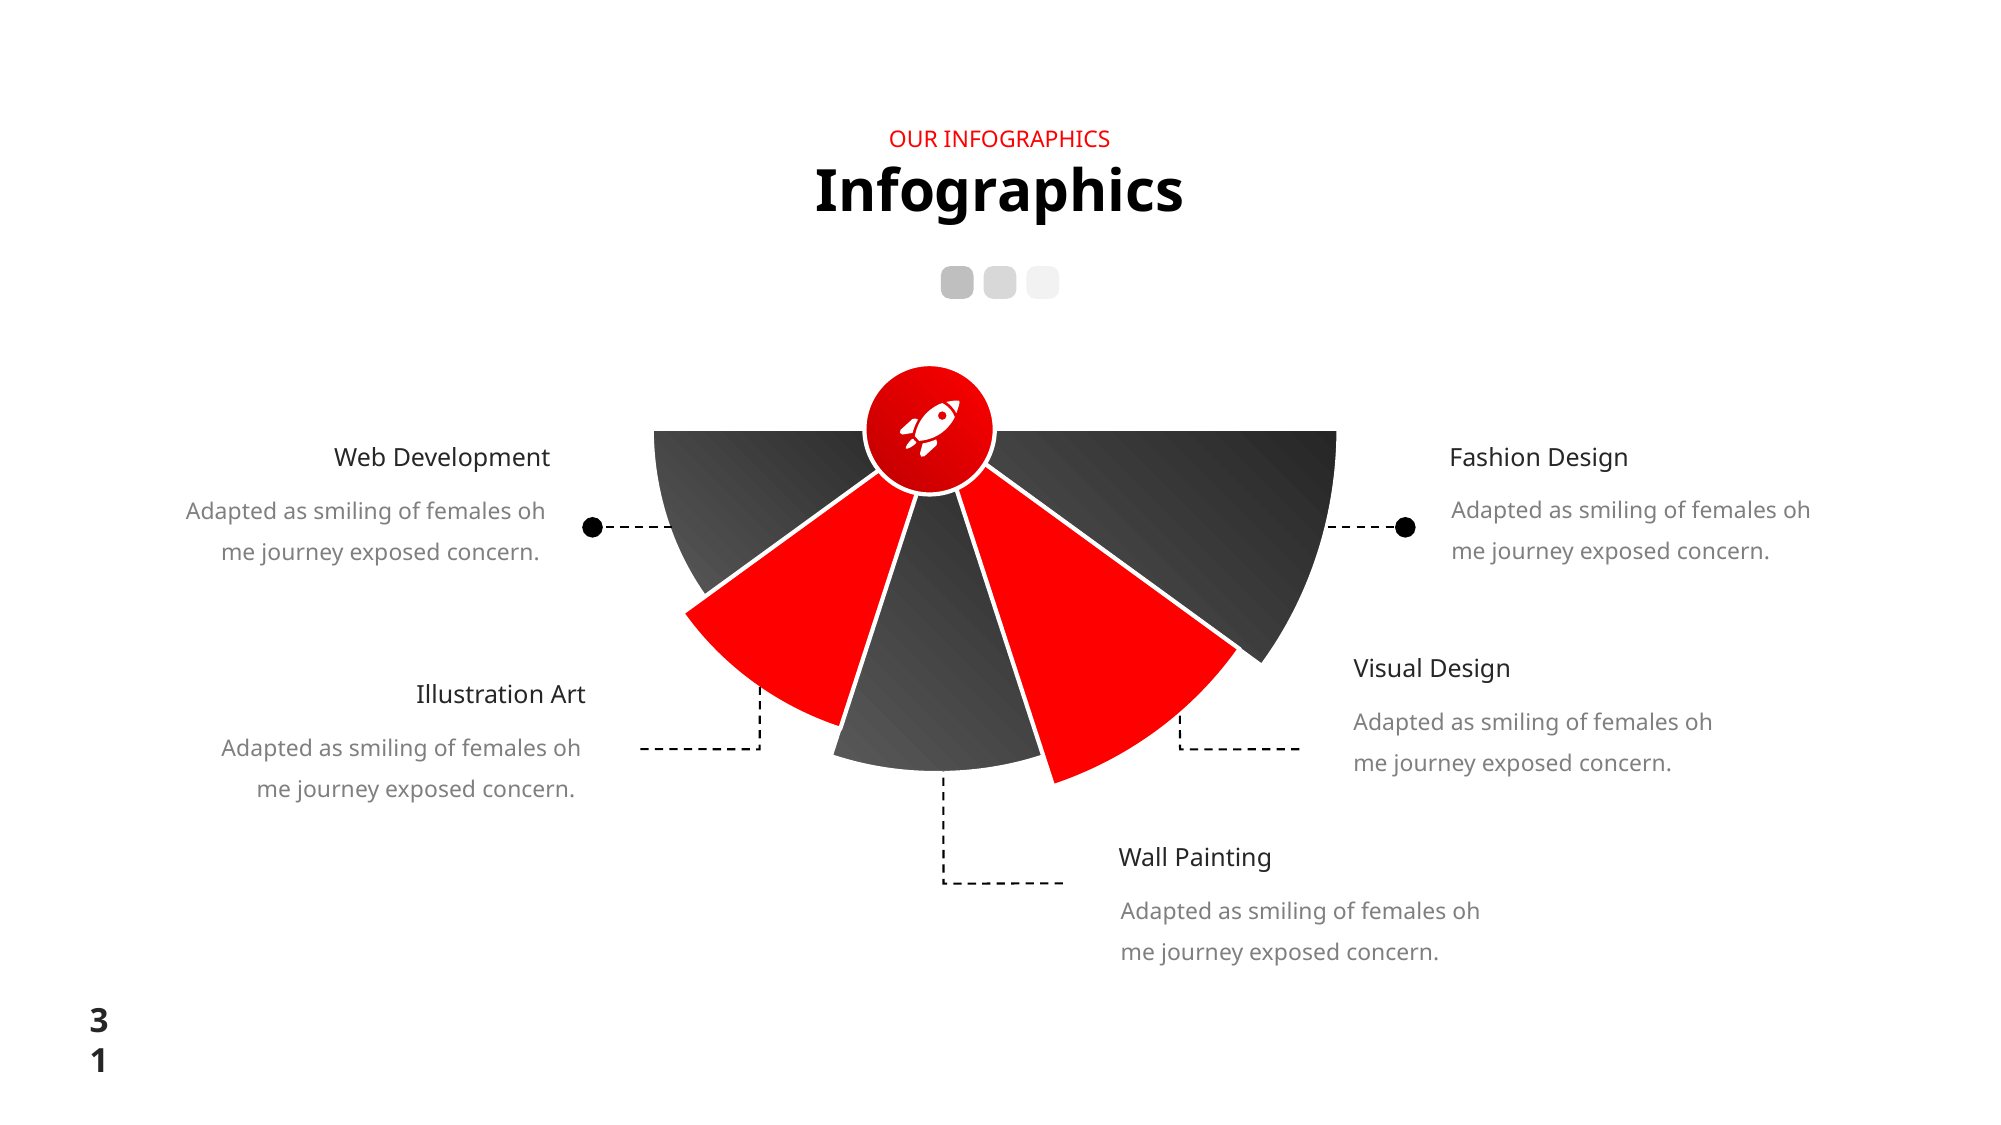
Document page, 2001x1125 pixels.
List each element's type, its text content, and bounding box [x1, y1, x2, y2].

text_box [138, 363, 1862, 970]
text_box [940, 265, 1060, 300]
text_box Infographics [445, 145, 1555, 231]
text_box OUR INFOGRAPHICS [859, 117, 1141, 160]
text_box 31 [74, 991, 133, 1047]
